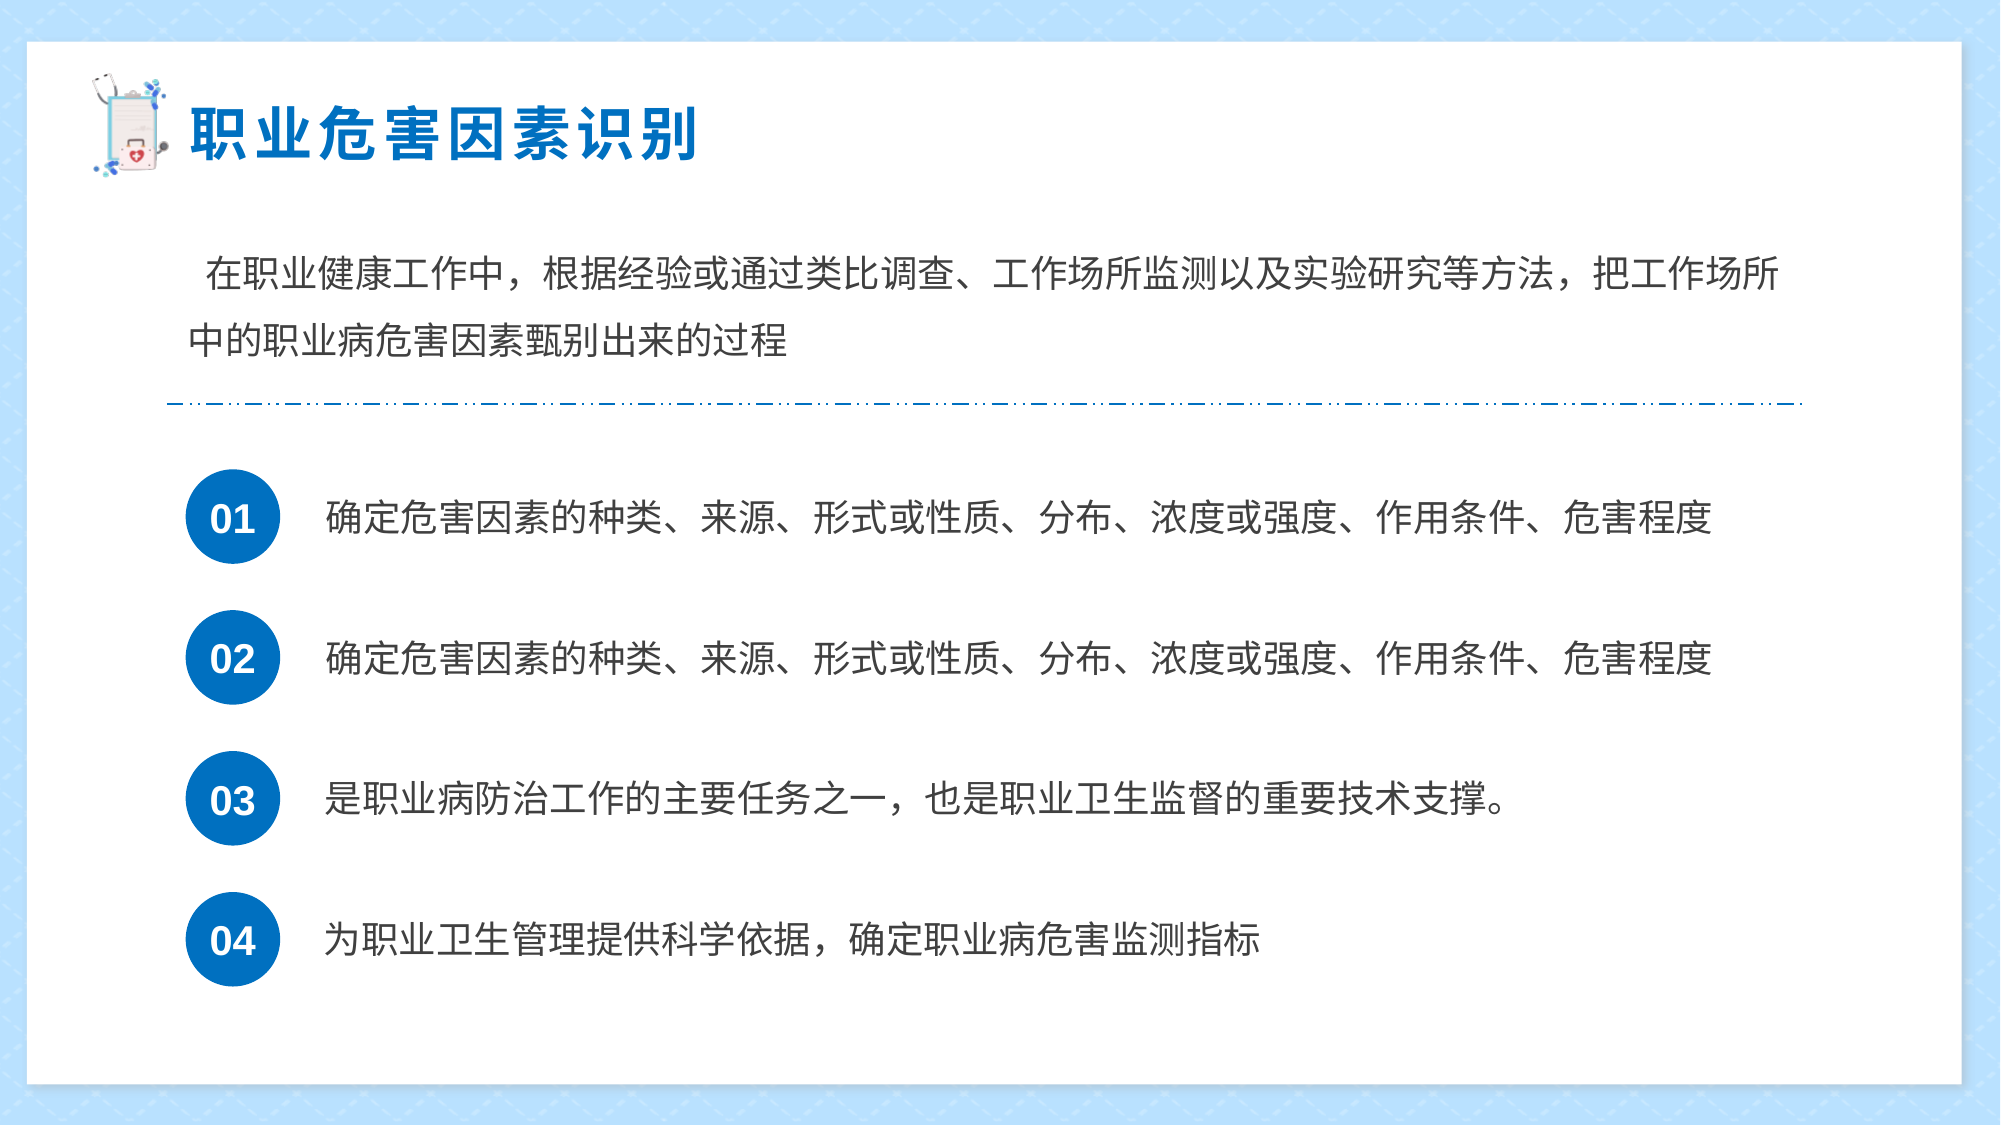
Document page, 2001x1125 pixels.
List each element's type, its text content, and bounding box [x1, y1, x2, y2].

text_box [185, 469, 1736, 564]
picture [0, 0, 2000, 1125]
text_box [185, 751, 1546, 846]
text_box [66, 66, 760, 194]
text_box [185, 891, 1281, 987]
text_box 在职业健康工作中，根据经验或通过类比调查、工作场所监测以及实验研究等方法，把工作场所中的职业病危害因素甄别出来的过程 [173, 219, 1819, 370]
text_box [185, 610, 1736, 705]
